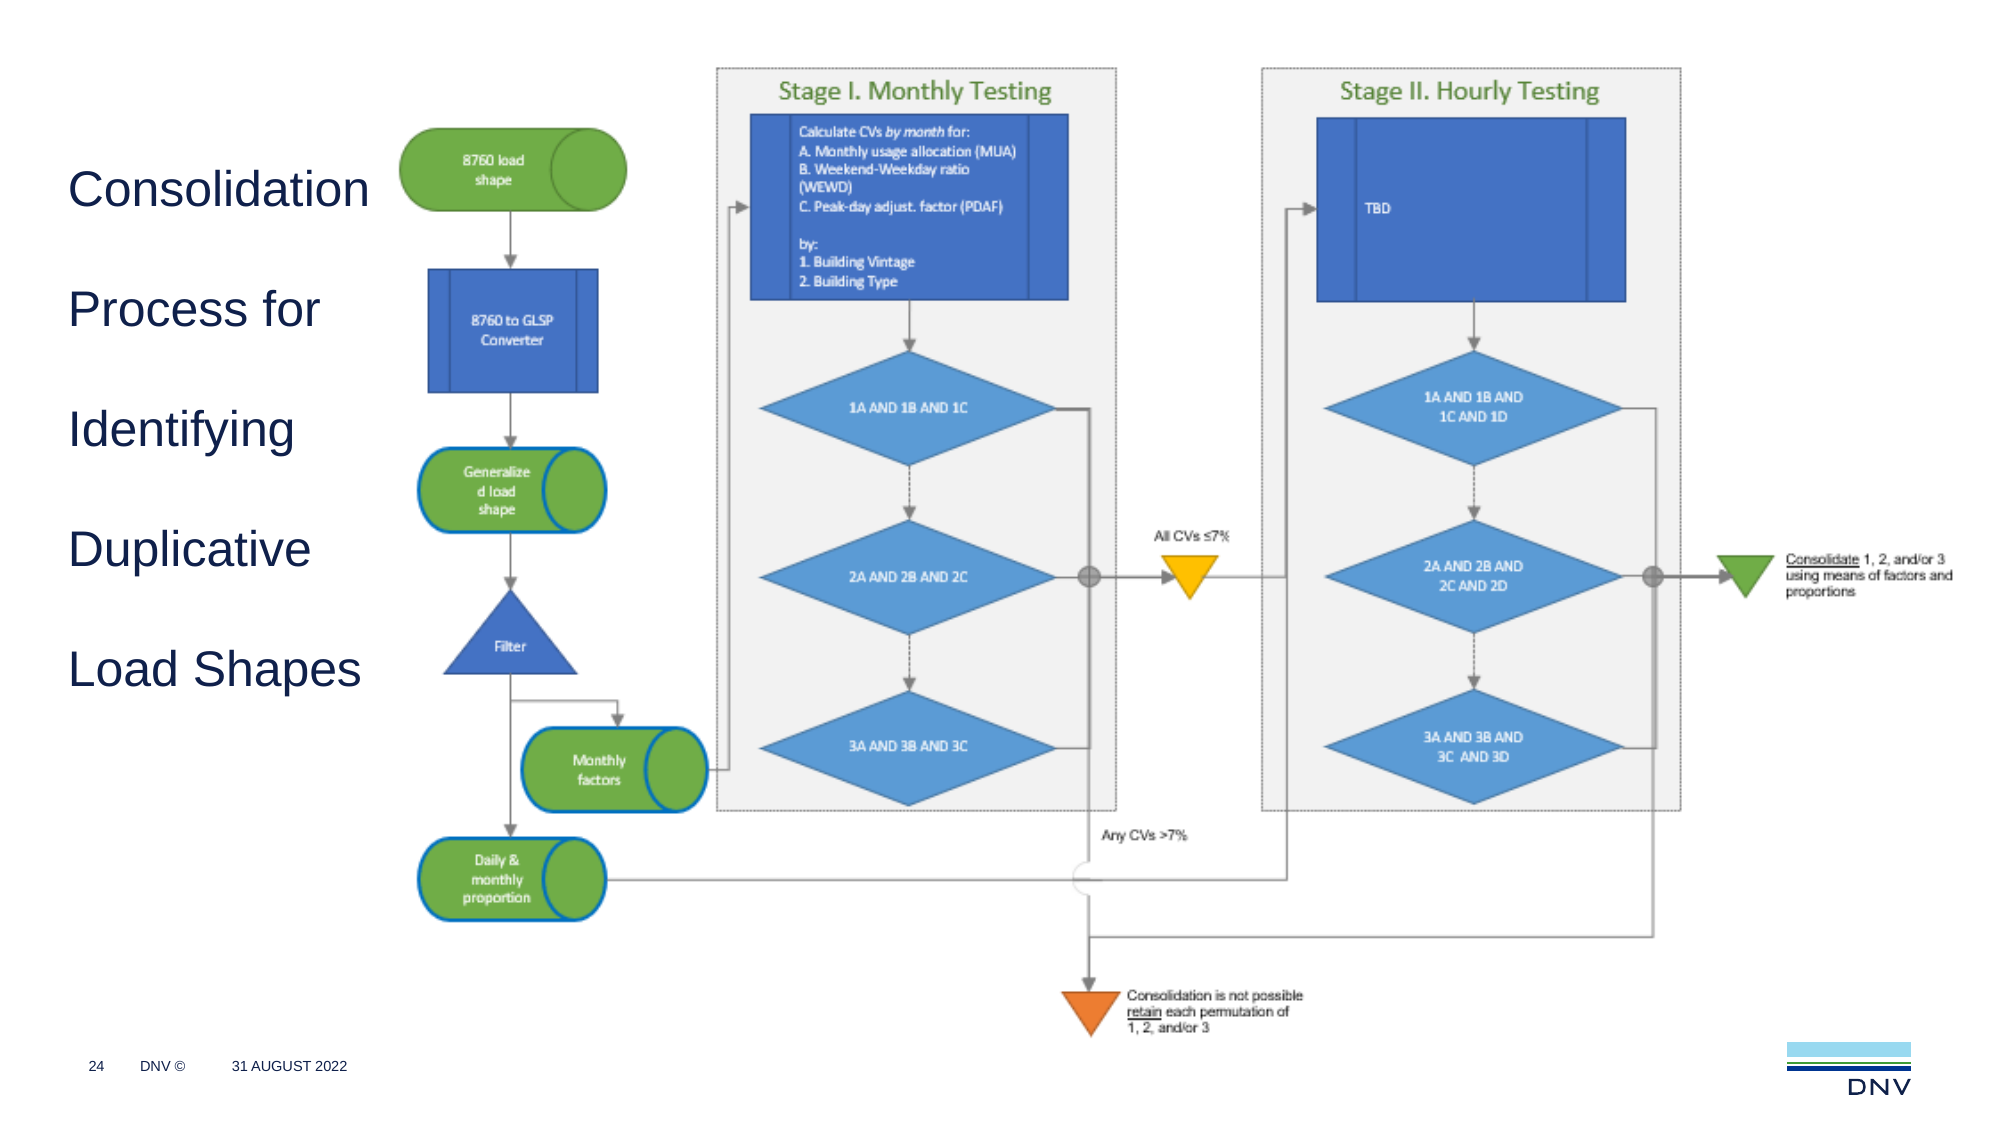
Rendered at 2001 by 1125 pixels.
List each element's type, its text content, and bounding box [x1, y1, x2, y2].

picture [394, 65, 1962, 1041]
slide_number 24 [88, 1056, 133, 1082]
text_box Consolidation Process for Identifying Duplicative Load Shapes [67, 96, 376, 697]
